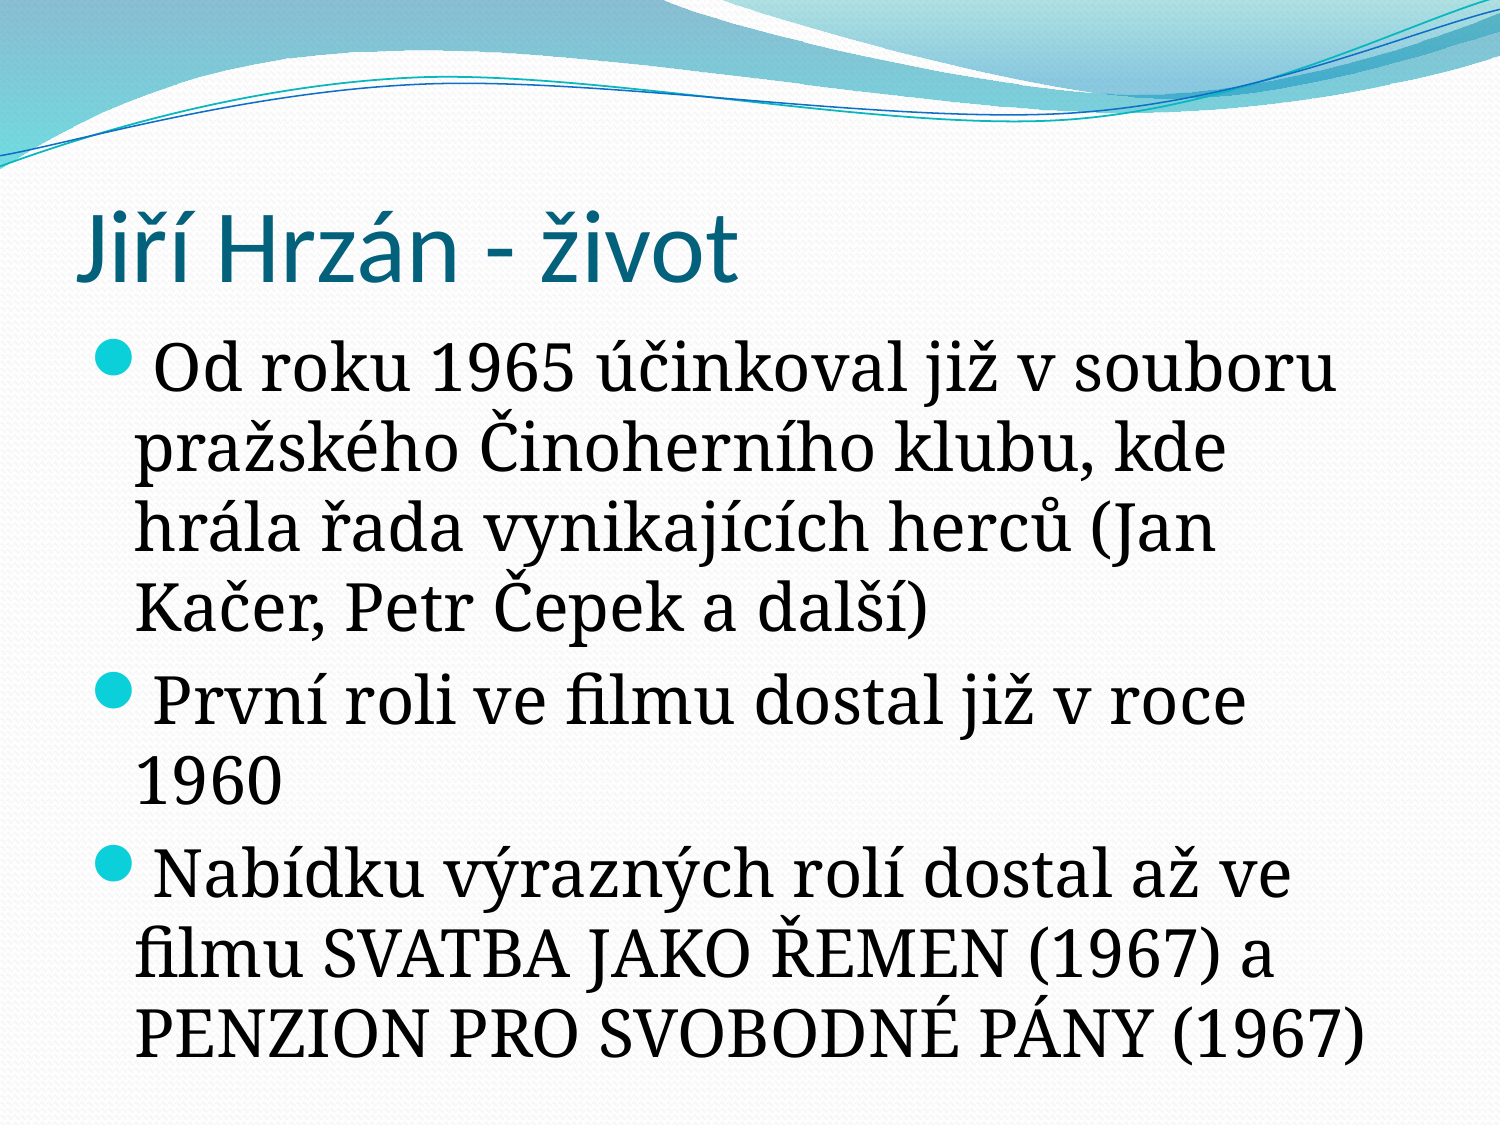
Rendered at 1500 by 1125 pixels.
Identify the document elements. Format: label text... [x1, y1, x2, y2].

list Od roku 1965 účinkoval již v souboru pražského Činoherního klubu, kde hrála řada vynikajících herců (Jan Kačer, Petr Čepek a další) První roli ve filmu dostal již v roce 1960 Nabídku výrazných rolí dostal až ve filmu SVATBA JAKO ŘEMEN (1967) a PENZION PRO SVOBODNÉ PÁNY (1967) [75, 317, 1425, 1038]
title Jiří Hrzán - život [75, 115, 1425, 303]
